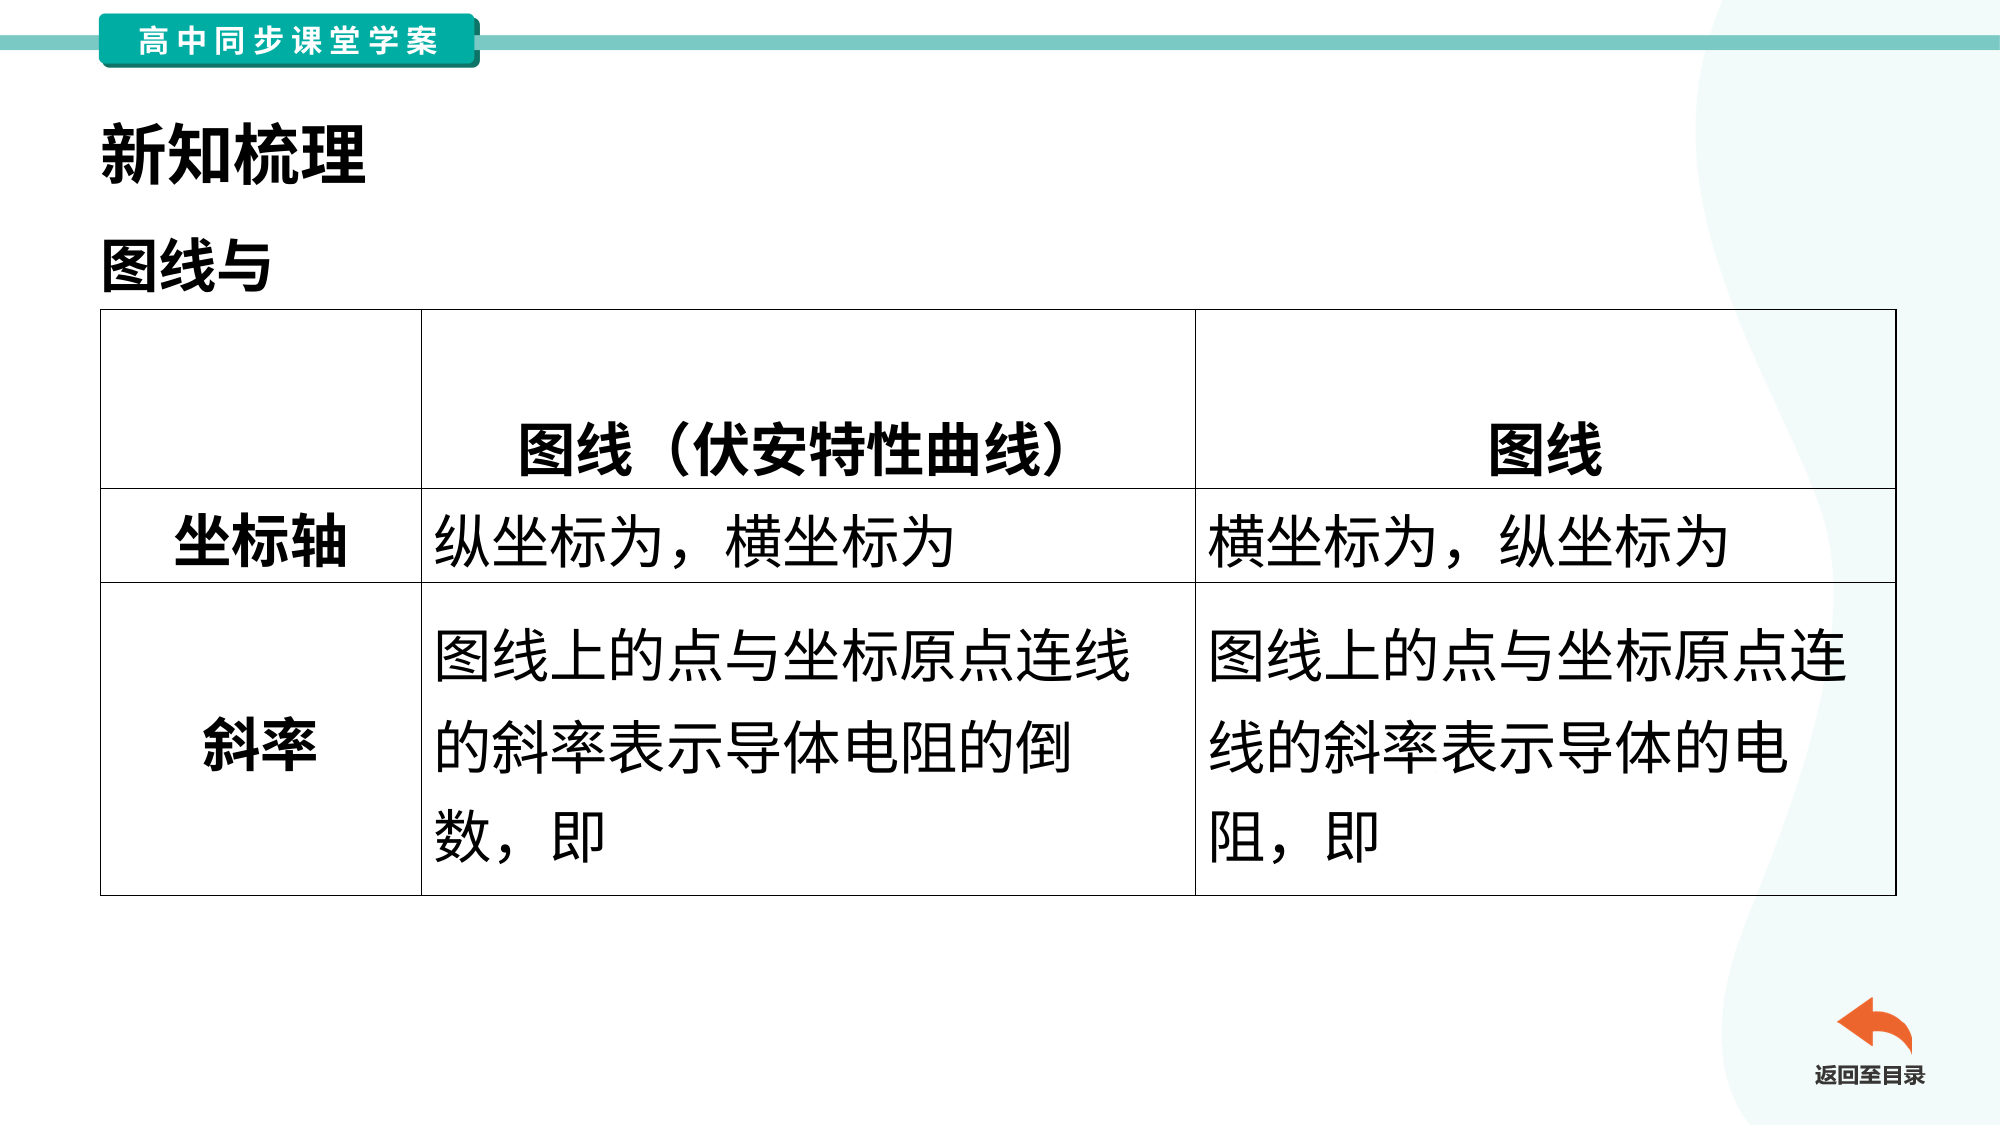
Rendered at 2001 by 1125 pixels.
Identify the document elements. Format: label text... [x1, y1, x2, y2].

text_box 新知梳理 [100, 76, 1899, 254]
picture [0, 0, 2000, 1125]
